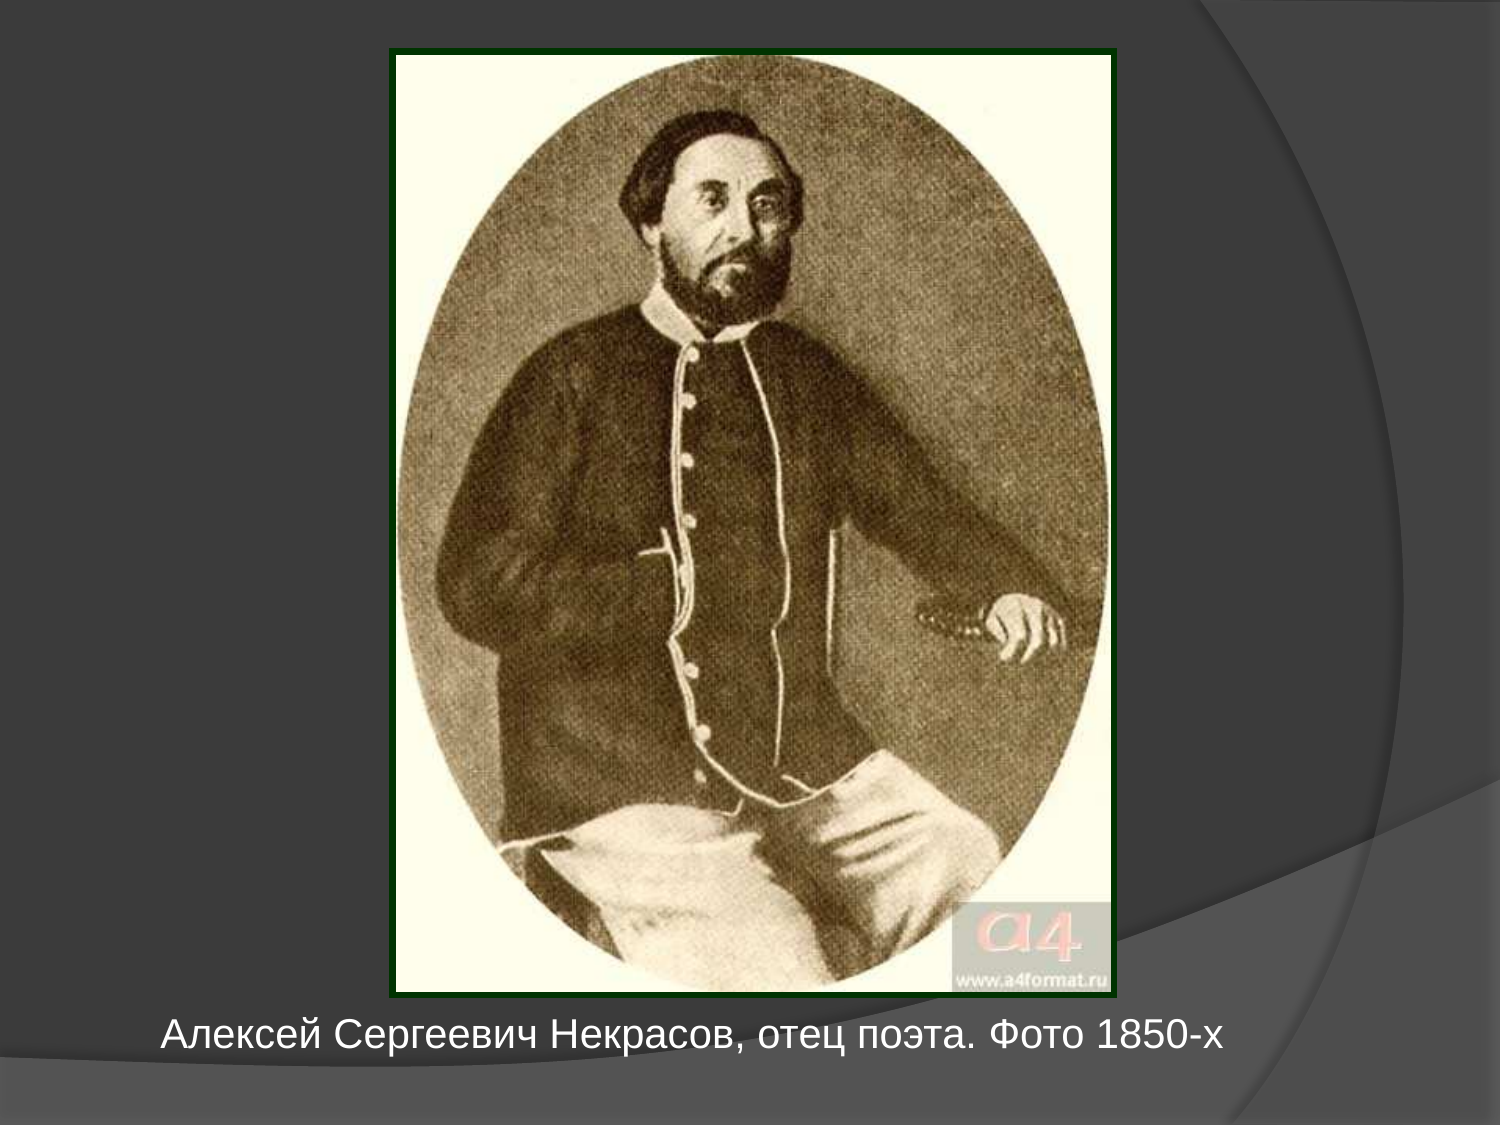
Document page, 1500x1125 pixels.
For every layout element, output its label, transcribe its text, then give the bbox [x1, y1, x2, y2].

text_box Алексей Сергеевич Некрасов, отец поэта. Фото 1850-х [145, 999, 1239, 1065]
picture [395, 54, 1112, 993]
